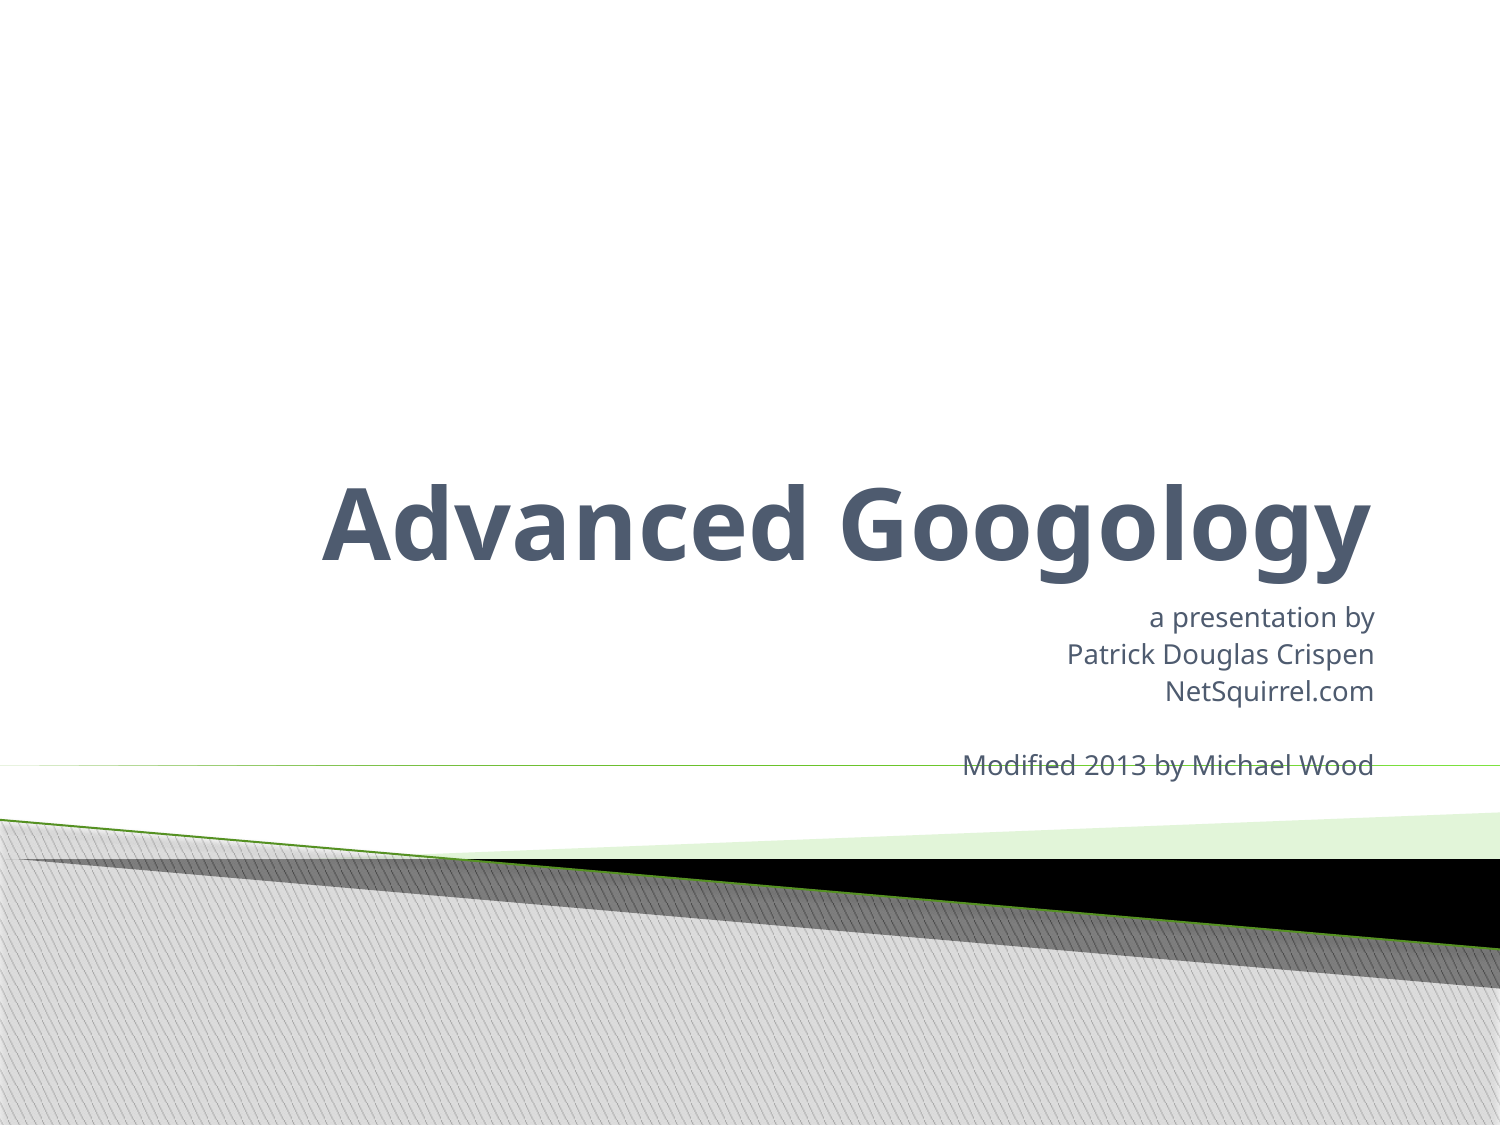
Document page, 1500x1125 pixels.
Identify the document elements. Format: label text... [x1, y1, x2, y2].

subtitle a presentation by Patrick Douglas Crispen NetSquirrel.com Modified 2013 by Michael Wood [112, 592, 1388, 790]
picture [5, 859, 1500, 989]
title Advanced Googology [112, 287, 1388, 588]
